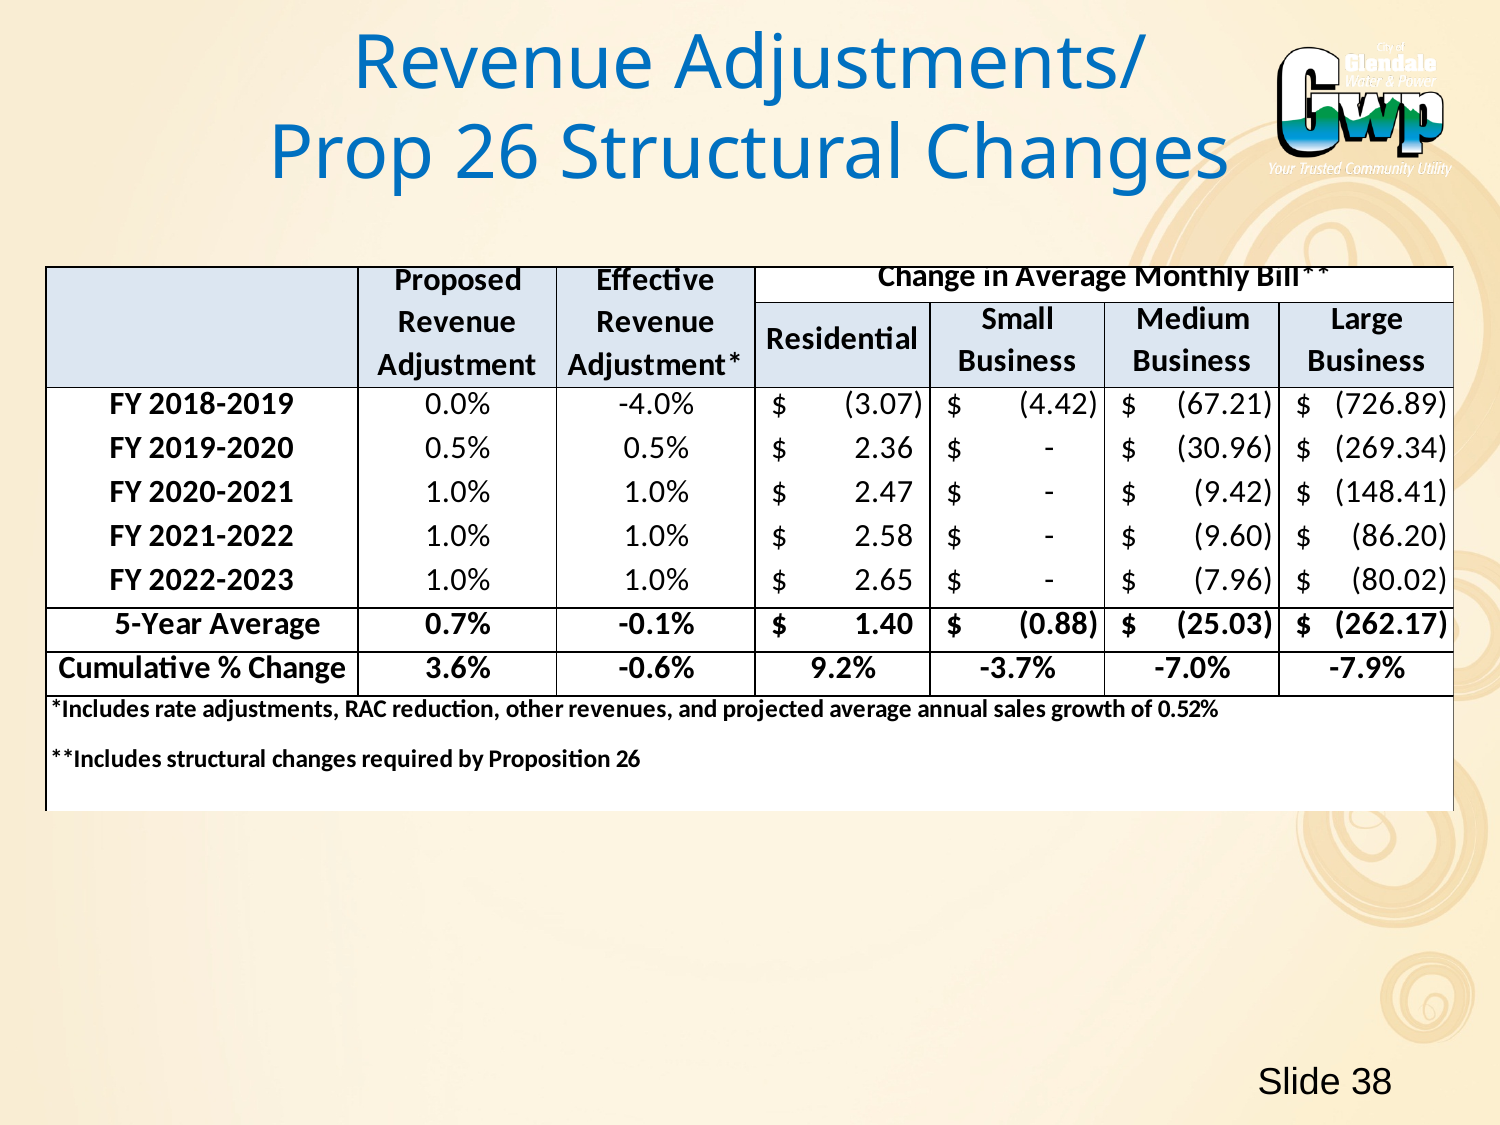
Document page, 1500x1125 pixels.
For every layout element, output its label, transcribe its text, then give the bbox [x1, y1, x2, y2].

picture [0, 0, 1500, 1125]
title Revenue Adjustments/ Prop 26 Structural Changes [75, 37, 1425, 171]
text_box Slide 38 [1149, 1049, 1500, 1125]
